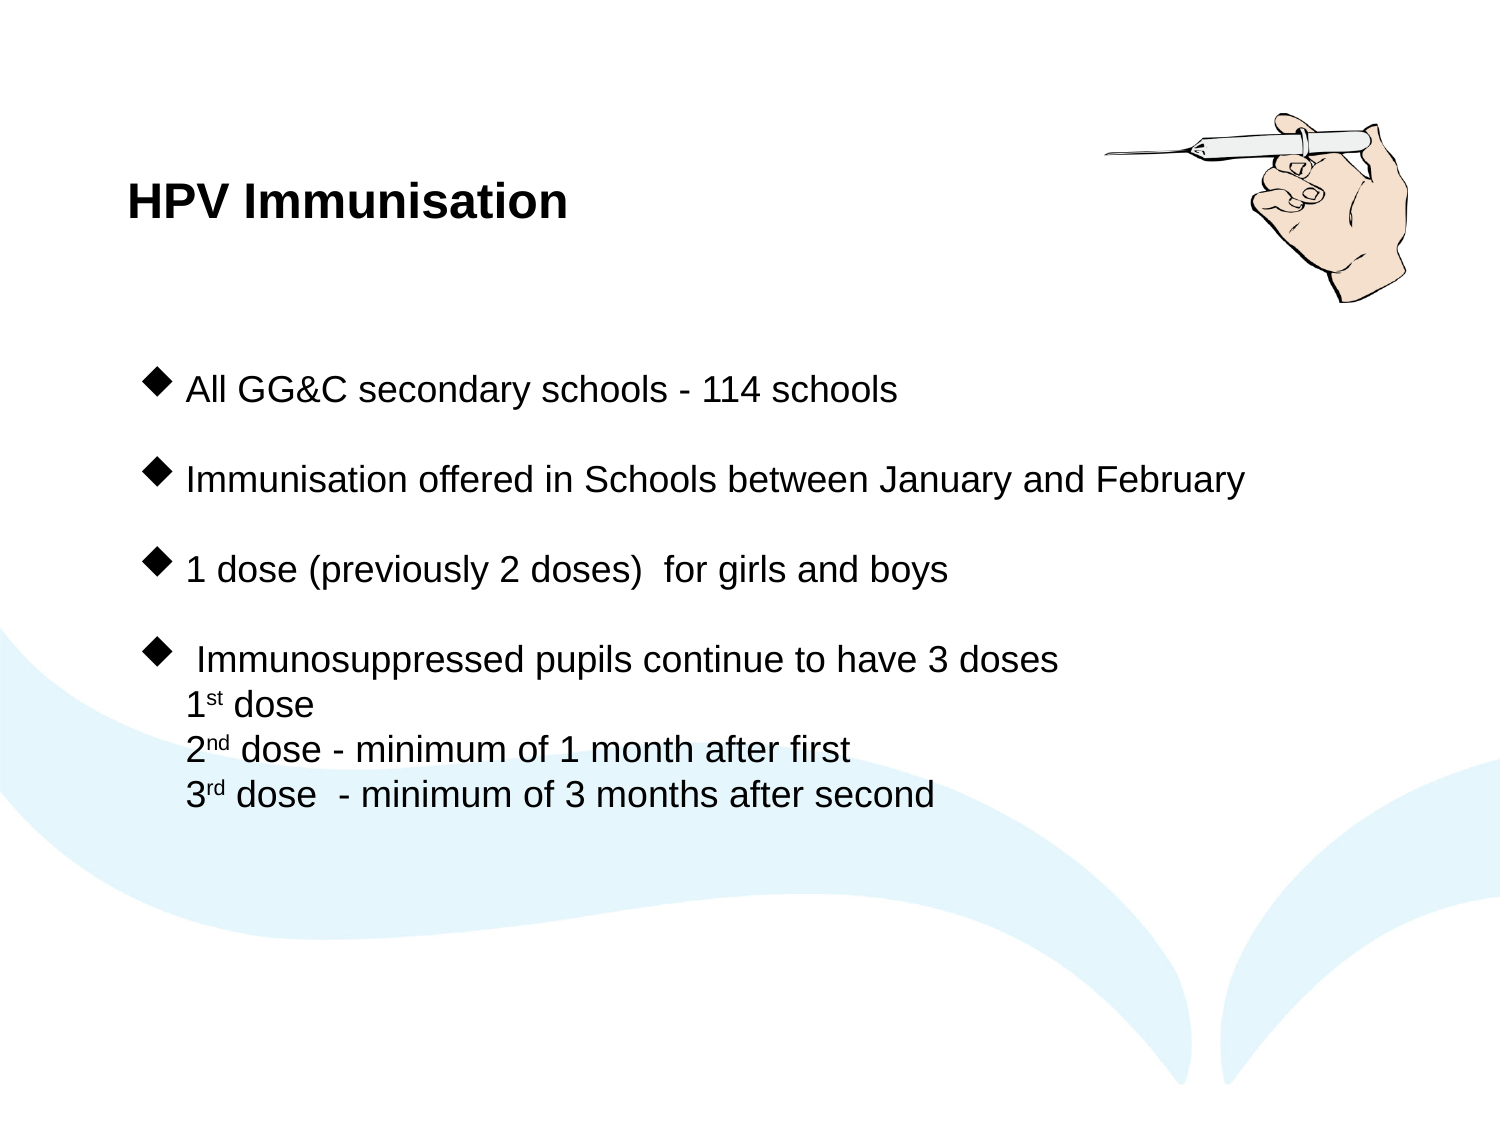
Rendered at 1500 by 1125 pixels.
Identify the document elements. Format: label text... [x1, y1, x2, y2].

text_box All GG&C secondary schools - 114 schools Immunisation offered in Schools between January and February 1 dose (previously 2 doses) for girls and boys Immunosuppressed pupils continue to have 3 doses 1st dose 2nd dose - minimum of 1 month after first 3rd dose - minimum of 3 months after second [123, 267, 1436, 957]
picture [0, 612, 1500, 1099]
text_box HPV Immunisation [112, 160, 1099, 236]
picture [1104, 113, 1408, 303]
